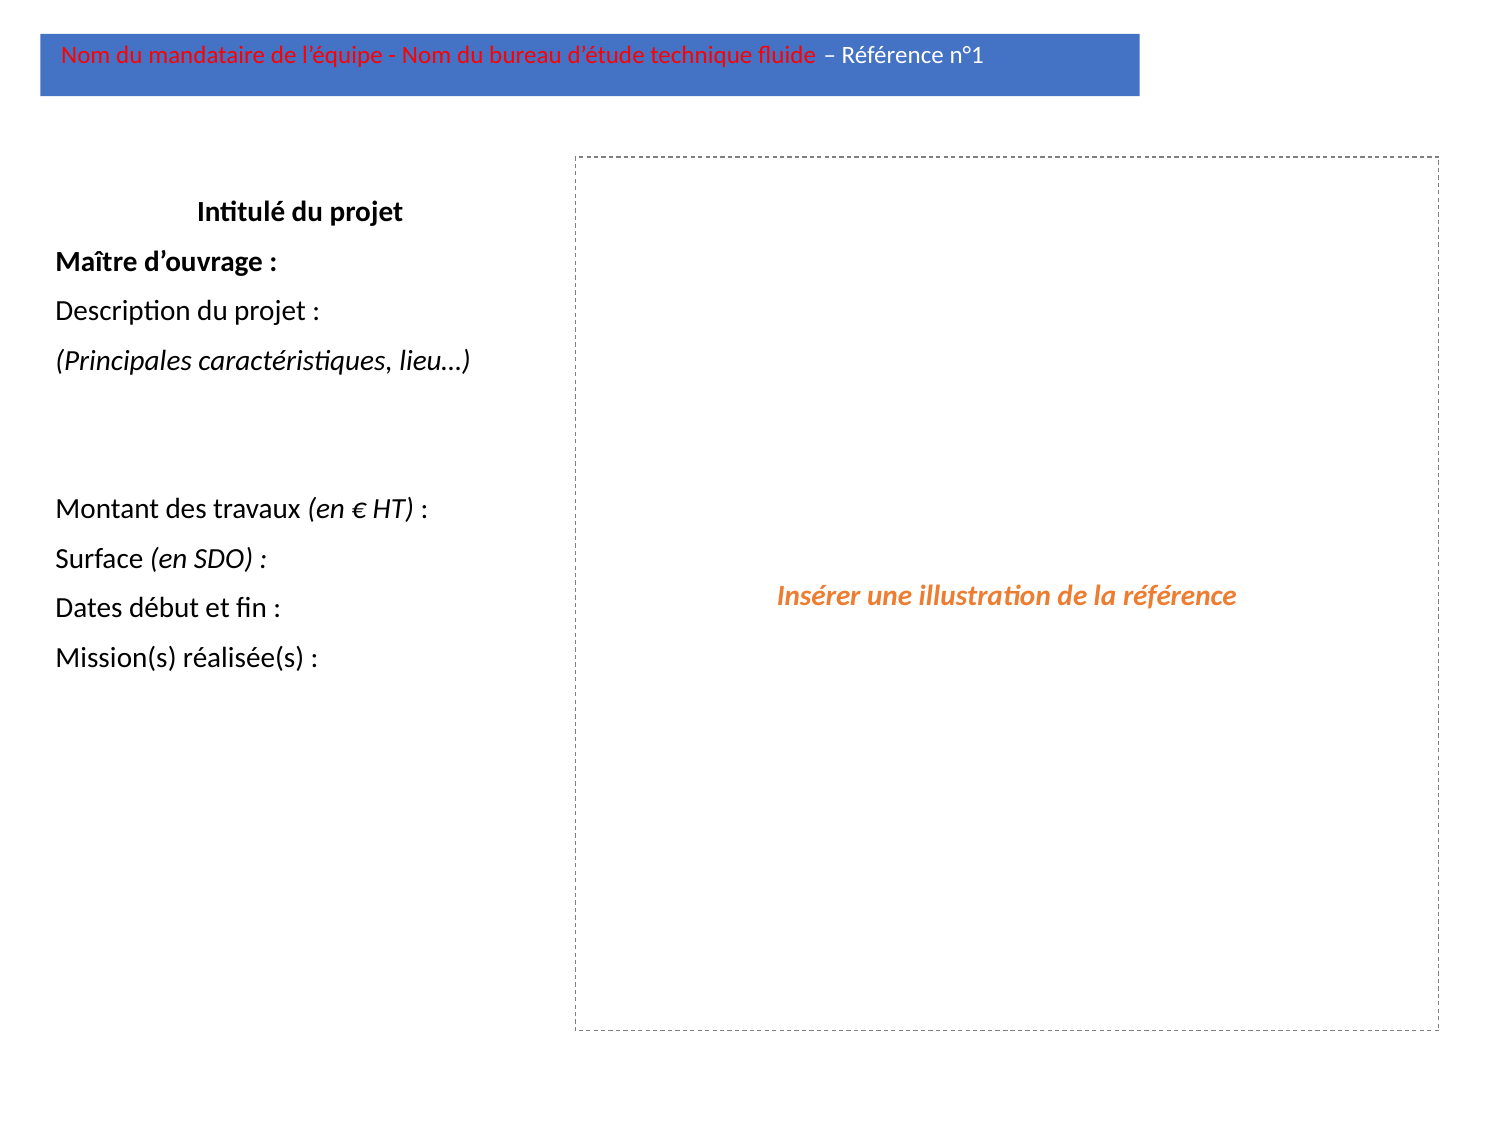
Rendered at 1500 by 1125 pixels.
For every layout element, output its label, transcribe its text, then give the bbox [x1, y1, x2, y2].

text_box Intitulé du projet Maître d’ouvrage : Description du projet : (Principales caractéristiques, lieu…) Montant des travaux (en € HT) : Surface (en SDO) : Dates début et fin : Mission(s) réalisée(s) : [40, 184, 561, 681]
text_box Nom du mandataire de l’équipe - Nom du bureau d’étude technique fluide – Référence n°1 [40, 33, 1140, 97]
text_box Insérer une illustration de la référence [574, 156, 1440, 1032]
